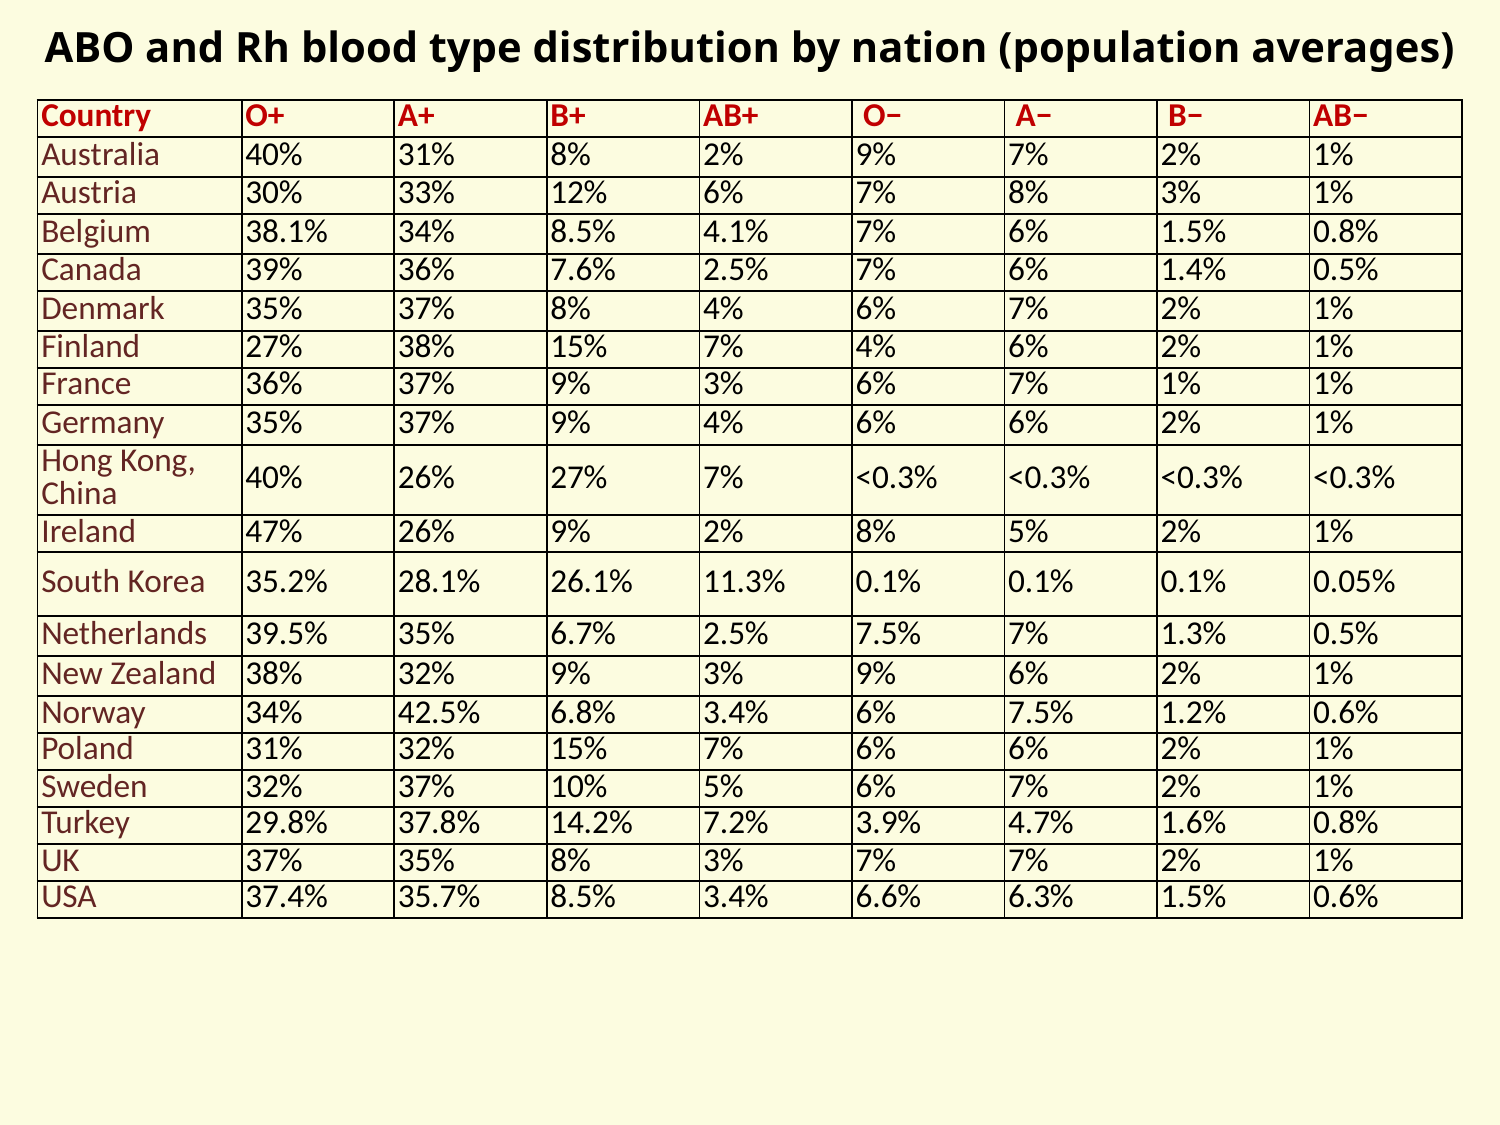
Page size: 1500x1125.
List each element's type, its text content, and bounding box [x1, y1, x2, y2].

table_cell UK [38, 845, 241, 880]
table_cell 39% [243, 255, 393, 290]
table_cell 0.05% [1310, 553, 1461, 615]
table_cell 4.7% [1005, 808, 1156, 843]
table_cell 1% [1158, 369, 1309, 404]
table_cell 12% [548, 178, 699, 213]
table_cell 2% [700, 516, 851, 551]
table_cell <0.3% [1310, 446, 1461, 514]
table_cell 1.4% [1158, 255, 1309, 290]
table_cell 8% [1005, 178, 1156, 213]
table_cell Belgium [38, 215, 241, 253]
table_cell 0.6% [1310, 697, 1461, 732]
table_cell 3.4% [700, 697, 851, 732]
table_cell 7% [1005, 617, 1156, 655]
table_cell 35% [395, 845, 546, 880]
table_cell 5% [1005, 516, 1156, 551]
table_cell 2% [1158, 406, 1309, 444]
table_cell 0.8% [1310, 215, 1461, 253]
table_cell 1% [1310, 332, 1461, 367]
table_cell 4% [700, 292, 851, 330]
table_cell 36% [243, 369, 393, 404]
table_cell 47% [243, 516, 393, 551]
table_cell Norway [38, 697, 241, 732]
table_cell 2% [1158, 332, 1309, 367]
table_cell 0.8% [1310, 808, 1461, 843]
table_cell Turkey [38, 808, 241, 843]
table_cell 26% [395, 446, 546, 514]
table_cell 7% [1005, 845, 1156, 880]
table_cell Denmark [38, 292, 241, 330]
table_cell 9% [548, 657, 699, 695]
table_cell 1.6% [1158, 808, 1309, 843]
table_cell 37.4% [243, 882, 393, 917]
table_cell 6.8% [548, 697, 699, 732]
table_cell 6.6% [853, 882, 1004, 917]
table_cell 7% [1005, 138, 1156, 176]
table_cell 31% [395, 138, 546, 176]
table_cell 2% [1158, 845, 1309, 880]
table_cell 39.5% [243, 617, 393, 655]
table_cell 8% [548, 292, 699, 330]
table_cell 6% [1005, 657, 1156, 695]
table_cell 9% [548, 369, 699, 404]
table_cell 5% [700, 771, 851, 806]
table_cell 6% [1005, 255, 1156, 290]
table_cell 1.5% [1158, 882, 1309, 917]
table_header AB− [1310, 101, 1461, 136]
table_cell 37% [395, 292, 546, 330]
table_cell 10% [548, 771, 699, 806]
table_cell 6% [853, 369, 1004, 404]
table_cell 3.9% [853, 808, 1004, 843]
table_cell 26.1% [548, 553, 699, 615]
table_cell 2% [1158, 657, 1309, 695]
table_cell 6% [1005, 215, 1156, 253]
table_cell 1% [1310, 734, 1461, 769]
table_cell 7% [1005, 369, 1156, 404]
table_cell 1% [1310, 369, 1461, 404]
table_cell <0.3% [1158, 446, 1309, 514]
table_cell Hong Kong, China [38, 446, 241, 514]
table_cell 2% [1158, 516, 1309, 551]
table_header A− [1005, 101, 1156, 136]
table_cell 0.1% [1158, 553, 1309, 615]
table_cell 27% [548, 446, 699, 514]
table_header A+ [395, 101, 546, 136]
table_cell 6.7% [548, 617, 699, 655]
table_cell 26% [395, 516, 546, 551]
table_cell 35.7% [395, 882, 546, 917]
table_cell 15% [548, 332, 699, 367]
table_cell 0.5% [1310, 617, 1461, 655]
table_cell 2% [1158, 771, 1309, 806]
table_cell Finland [38, 332, 241, 367]
table_cell 37% [243, 845, 393, 880]
table_cell 37% [395, 771, 546, 806]
table_cell 2% [1158, 734, 1309, 769]
table_cell 3.4% [700, 882, 851, 917]
table_cell 11.3% [700, 553, 851, 615]
table_cell 9% [548, 406, 699, 444]
title ABO and Rh blood type distribution by nation (population averages) [24, 0, 1476, 93]
table_cell <0.3% [1005, 446, 1156, 514]
table_cell Germany [38, 406, 241, 444]
table_cell 35% [243, 292, 393, 330]
table_cell 6.3% [1005, 882, 1156, 917]
table_cell 1% [1310, 292, 1461, 330]
table_cell 7.2% [700, 808, 851, 843]
table_cell 1.3% [1158, 617, 1309, 655]
table_cell 42.5% [395, 697, 546, 732]
table_cell 9% [853, 657, 1004, 695]
table_cell 37.8% [395, 808, 546, 843]
table_header B+ [548, 101, 699, 136]
table_cell 4% [700, 406, 851, 444]
table_cell 2.5% [700, 255, 851, 290]
table_cell 0.1% [1005, 553, 1156, 615]
table_cell 6% [853, 406, 1004, 444]
table_cell 1% [1310, 406, 1461, 444]
table_header Country [38, 101, 241, 136]
table_cell 7.5% [1005, 697, 1156, 732]
table_cell 1% [1310, 845, 1461, 880]
table_cell 2.5% [700, 617, 851, 655]
table_header B− [1158, 101, 1309, 136]
table_cell 7.6% [548, 255, 699, 290]
table_cell USA [38, 882, 241, 917]
table_cell 1% [1310, 138, 1461, 176]
table_cell 9% [853, 138, 1004, 176]
table_cell 6% [853, 697, 1004, 732]
table_cell 38.1% [243, 215, 393, 253]
table_cell France [38, 369, 241, 404]
table_cell 6% [853, 771, 1004, 806]
table_cell 37% [395, 406, 546, 444]
table_cell 6% [1005, 406, 1156, 444]
table_cell Poland [38, 734, 241, 769]
table_cell 3% [700, 845, 851, 880]
table_cell 6% [1005, 332, 1156, 367]
table_cell 7% [700, 734, 851, 769]
table_cell 32% [395, 657, 546, 695]
table_cell 8% [853, 516, 1004, 551]
table_cell 3% [700, 369, 851, 404]
table_cell 2% [1158, 292, 1309, 330]
table_cell 32% [243, 771, 393, 806]
table_cell 35% [243, 406, 393, 444]
table_cell 27% [243, 332, 393, 367]
table_cell 3% [700, 657, 851, 695]
table_cell 34% [395, 215, 546, 253]
table_cell 9% [548, 516, 699, 551]
table_cell 28.1% [395, 553, 546, 615]
table_cell 8% [548, 138, 699, 176]
table_header O+ [243, 101, 393, 136]
table_cell 1.2% [1158, 697, 1309, 732]
table_cell 31% [243, 734, 393, 769]
table_cell 7% [1005, 771, 1156, 806]
table_cell 1% [1310, 771, 1461, 806]
table_cell Canada [38, 255, 241, 290]
table_cell 35% [395, 617, 546, 655]
table_cell 0.5% [1310, 255, 1461, 290]
table_cell 15% [548, 734, 699, 769]
table_cell 6% [853, 734, 1004, 769]
table_cell 37% [395, 369, 546, 404]
table_cell New Zealand [38, 657, 241, 695]
table_cell 38% [395, 332, 546, 367]
table_cell 35.2% [243, 553, 393, 615]
table_cell 4% [853, 332, 1004, 367]
table_cell Netherlands [38, 617, 241, 655]
table_cell 7% [853, 255, 1004, 290]
table_cell 40% [243, 138, 393, 176]
table_cell 6% [700, 178, 851, 213]
table_cell 7% [700, 446, 851, 514]
table_cell <0.3% [853, 446, 1004, 514]
table_cell 7% [700, 332, 851, 367]
table_cell Austria [38, 178, 241, 213]
table_cell 6% [853, 292, 1004, 330]
table_cell 4.1% [700, 215, 851, 253]
table_cell 2% [700, 138, 851, 176]
table_cell 36% [395, 255, 546, 290]
table_cell 1.5% [1158, 215, 1309, 253]
table_cell 8.5% [548, 215, 699, 253]
table_cell 29.8% [243, 808, 393, 843]
table_cell 7% [853, 845, 1004, 880]
table_header O− [853, 101, 1004, 136]
table_cell Sweden [38, 771, 241, 806]
table_cell 32% [395, 734, 546, 769]
table_cell 14.2% [548, 808, 699, 843]
table_cell 6% [1005, 734, 1156, 769]
table_cell Australia [38, 138, 241, 176]
table_cell 1% [1310, 178, 1461, 213]
table_cell South Korea [38, 553, 241, 615]
table_cell 8% [548, 845, 699, 880]
table_cell 30% [243, 178, 393, 213]
table_cell 2% [1158, 138, 1309, 176]
table_cell 7% [1005, 292, 1156, 330]
table_cell 0.1% [853, 553, 1004, 615]
table_cell 8.5% [548, 882, 699, 917]
table_cell 38% [243, 657, 393, 695]
table_cell Ireland [38, 516, 241, 551]
table_cell 7% [853, 178, 1004, 213]
table_cell 7% [853, 215, 1004, 253]
table_cell 40% [243, 446, 393, 514]
table_cell 1% [1310, 657, 1461, 695]
table_cell 1% [1310, 516, 1461, 551]
table_header AB+ [700, 101, 851, 136]
table_cell 7.5% [853, 617, 1004, 655]
table_cell 0.6% [1310, 882, 1461, 917]
table_cell 33% [395, 178, 546, 213]
table_cell 3% [1158, 178, 1309, 213]
table_cell 34% [243, 697, 393, 732]
